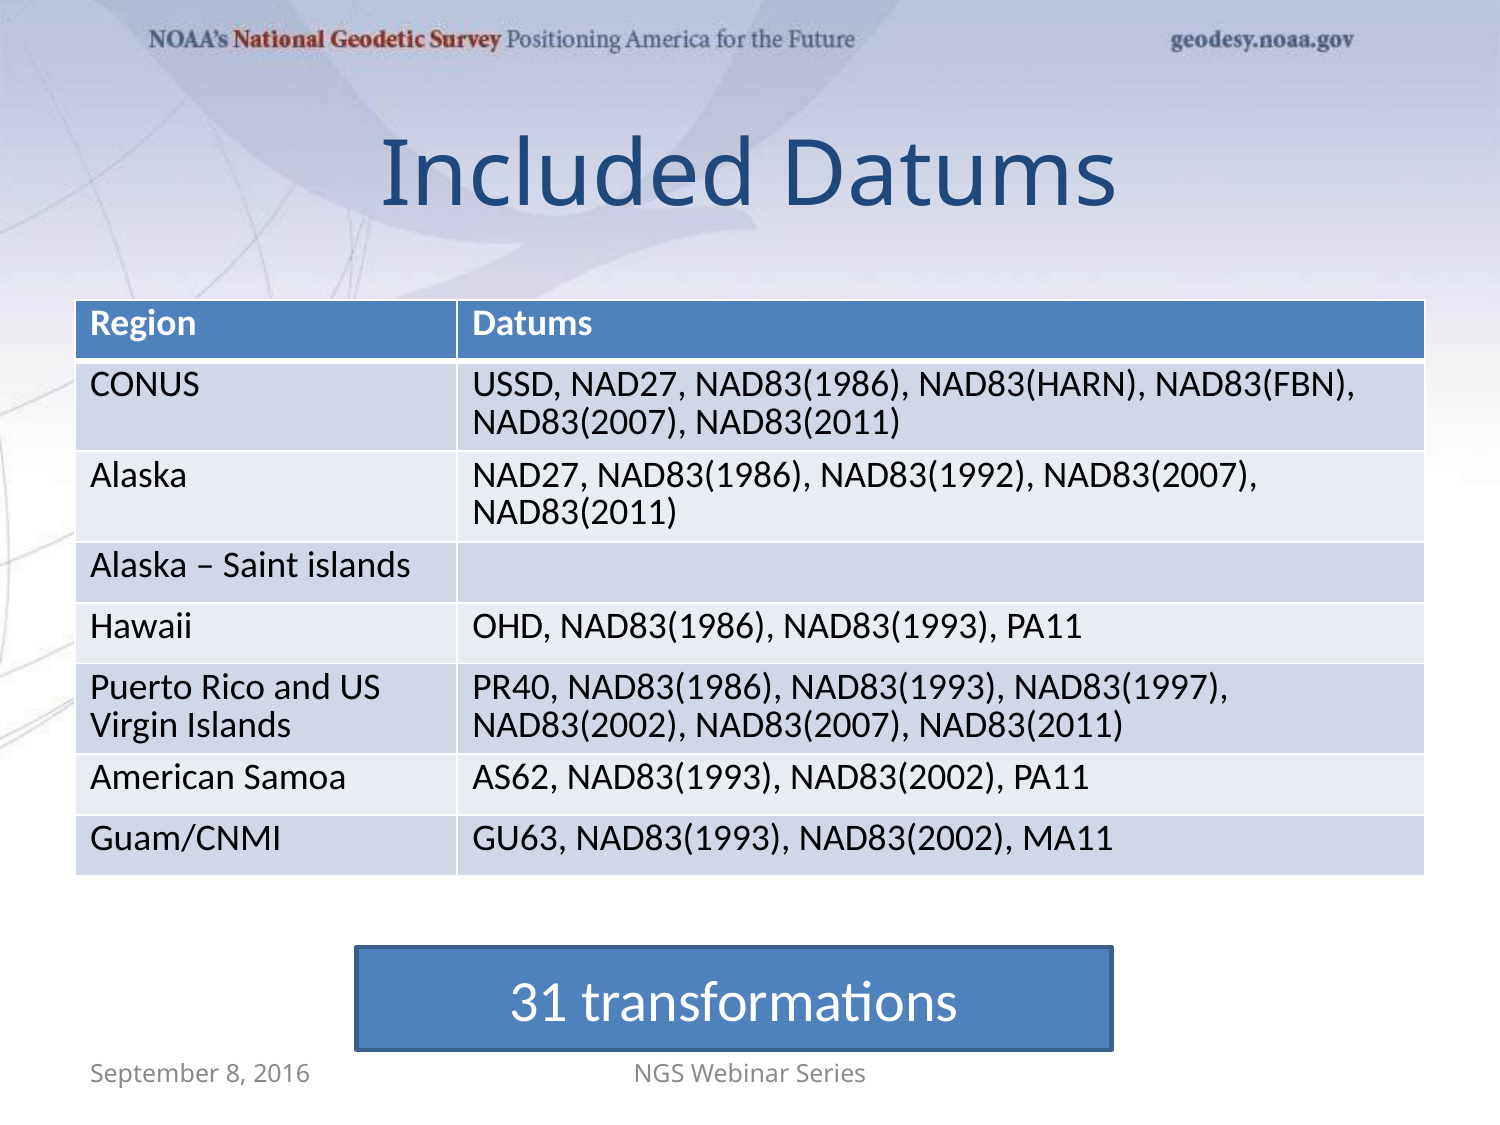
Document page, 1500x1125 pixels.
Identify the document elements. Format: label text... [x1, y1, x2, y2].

table_cell PR40, NAD83(1986), NAD83(1993), NAD83(1997), NAD83(2002), NAD83(2007), NAD83(2011) [458, 664, 1424, 753]
table_cell Alaska [76, 452, 456, 541]
picture [0, 0, 1500, 1122]
table_cell Hawaii [76, 604, 456, 663]
table_cell AS62, NAD83(1993), NAD83(2002), PA11 [458, 755, 1424, 814]
table_cell Puerto Rico and US Virgin Islands [76, 664, 456, 753]
text_box 31 transformations [354, 945, 1114, 1052]
table_header Region [76, 301, 456, 358]
table_cell Guam/CNMI [76, 816, 456, 875]
title Included Datums [75, 75, 1425, 263]
table_cell USSD, NAD27, NAD83(1986), NAD83(HARN), NAD83(FBN), NAD83(2007), NAD83(2011) [458, 364, 1424, 450]
table_cell NAD27, NAD83(1986), NAD83(1992), NAD83(2007), NAD83(2011) [458, 452, 1424, 541]
table_cell [458, 543, 1424, 602]
footer NGS Webinar Series [512, 1052, 988, 1103]
table_cell OHD, NAD83(1986), NAD83(1993), PA11 [458, 604, 1424, 663]
table_cell Alaska – Saint islands [76, 543, 456, 602]
table_cell CONUS [76, 364, 456, 450]
table_cell GU63, NAD83(1993), NAD83(2002), MA11 [458, 816, 1424, 875]
table_header Datums [458, 301, 1424, 358]
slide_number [75, 1042, 425, 1103]
table_cell American Samoa [76, 755, 456, 814]
